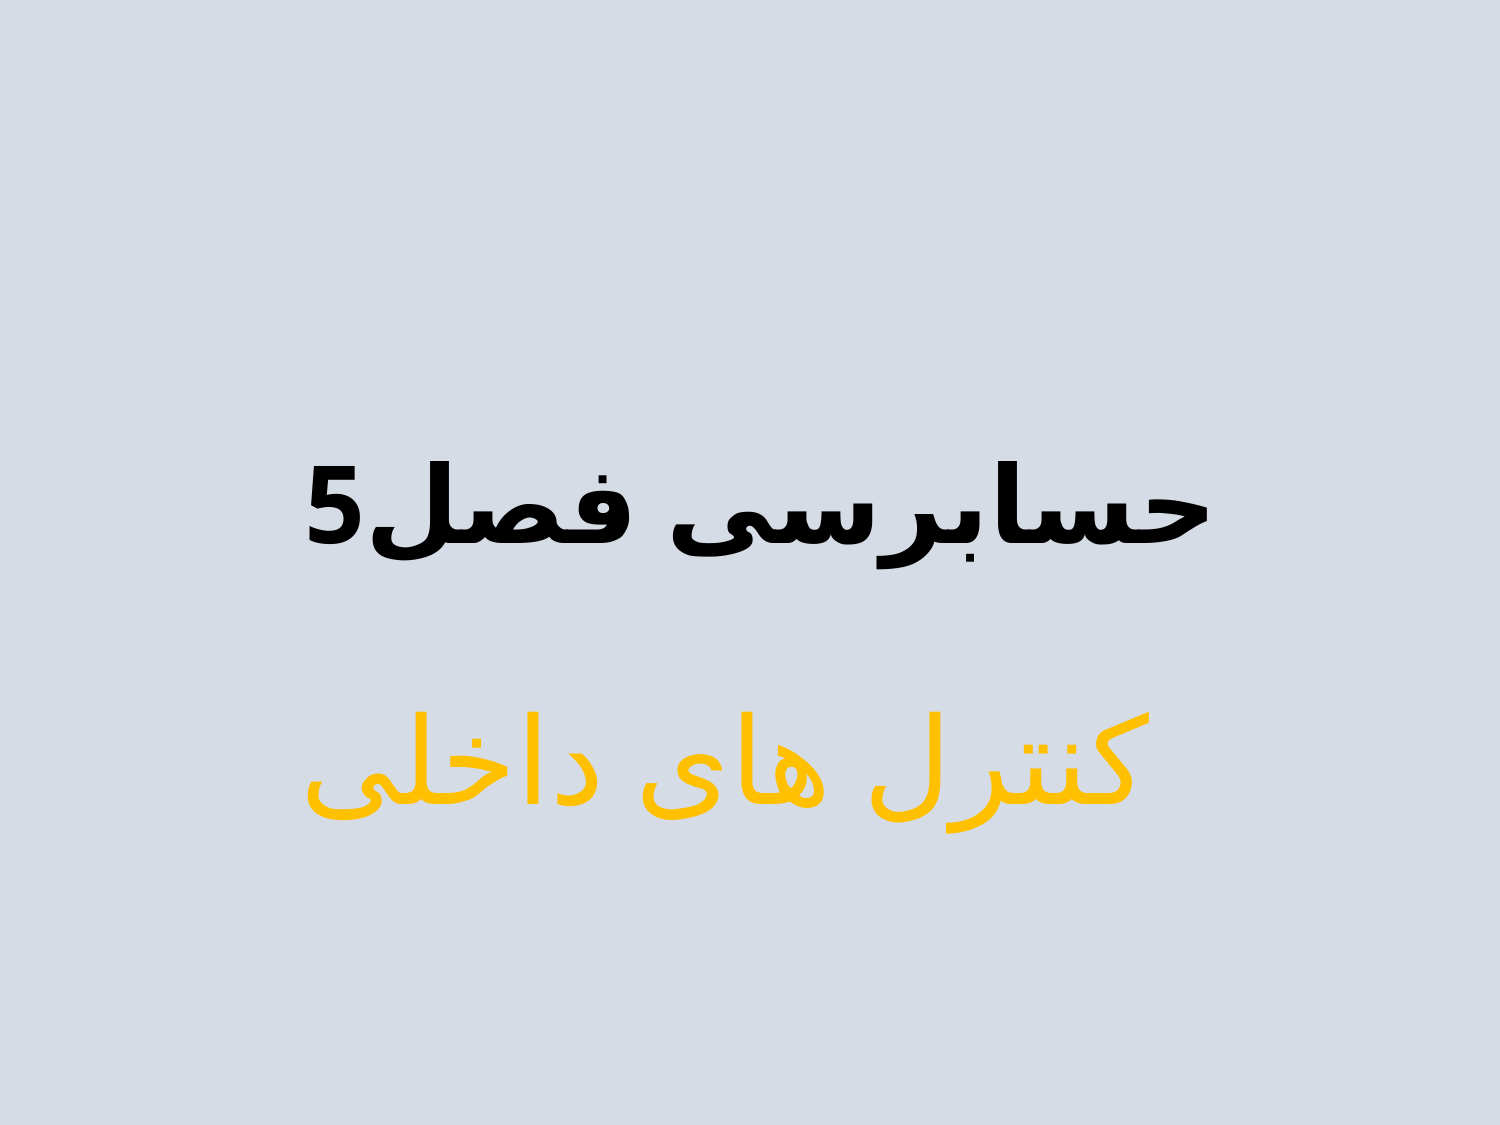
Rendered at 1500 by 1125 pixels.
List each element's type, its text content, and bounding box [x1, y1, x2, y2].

subtitle کنترل های داخلی [200, 692, 1250, 925]
title حسابرسی فصل5 [112, 149, 1388, 575]
